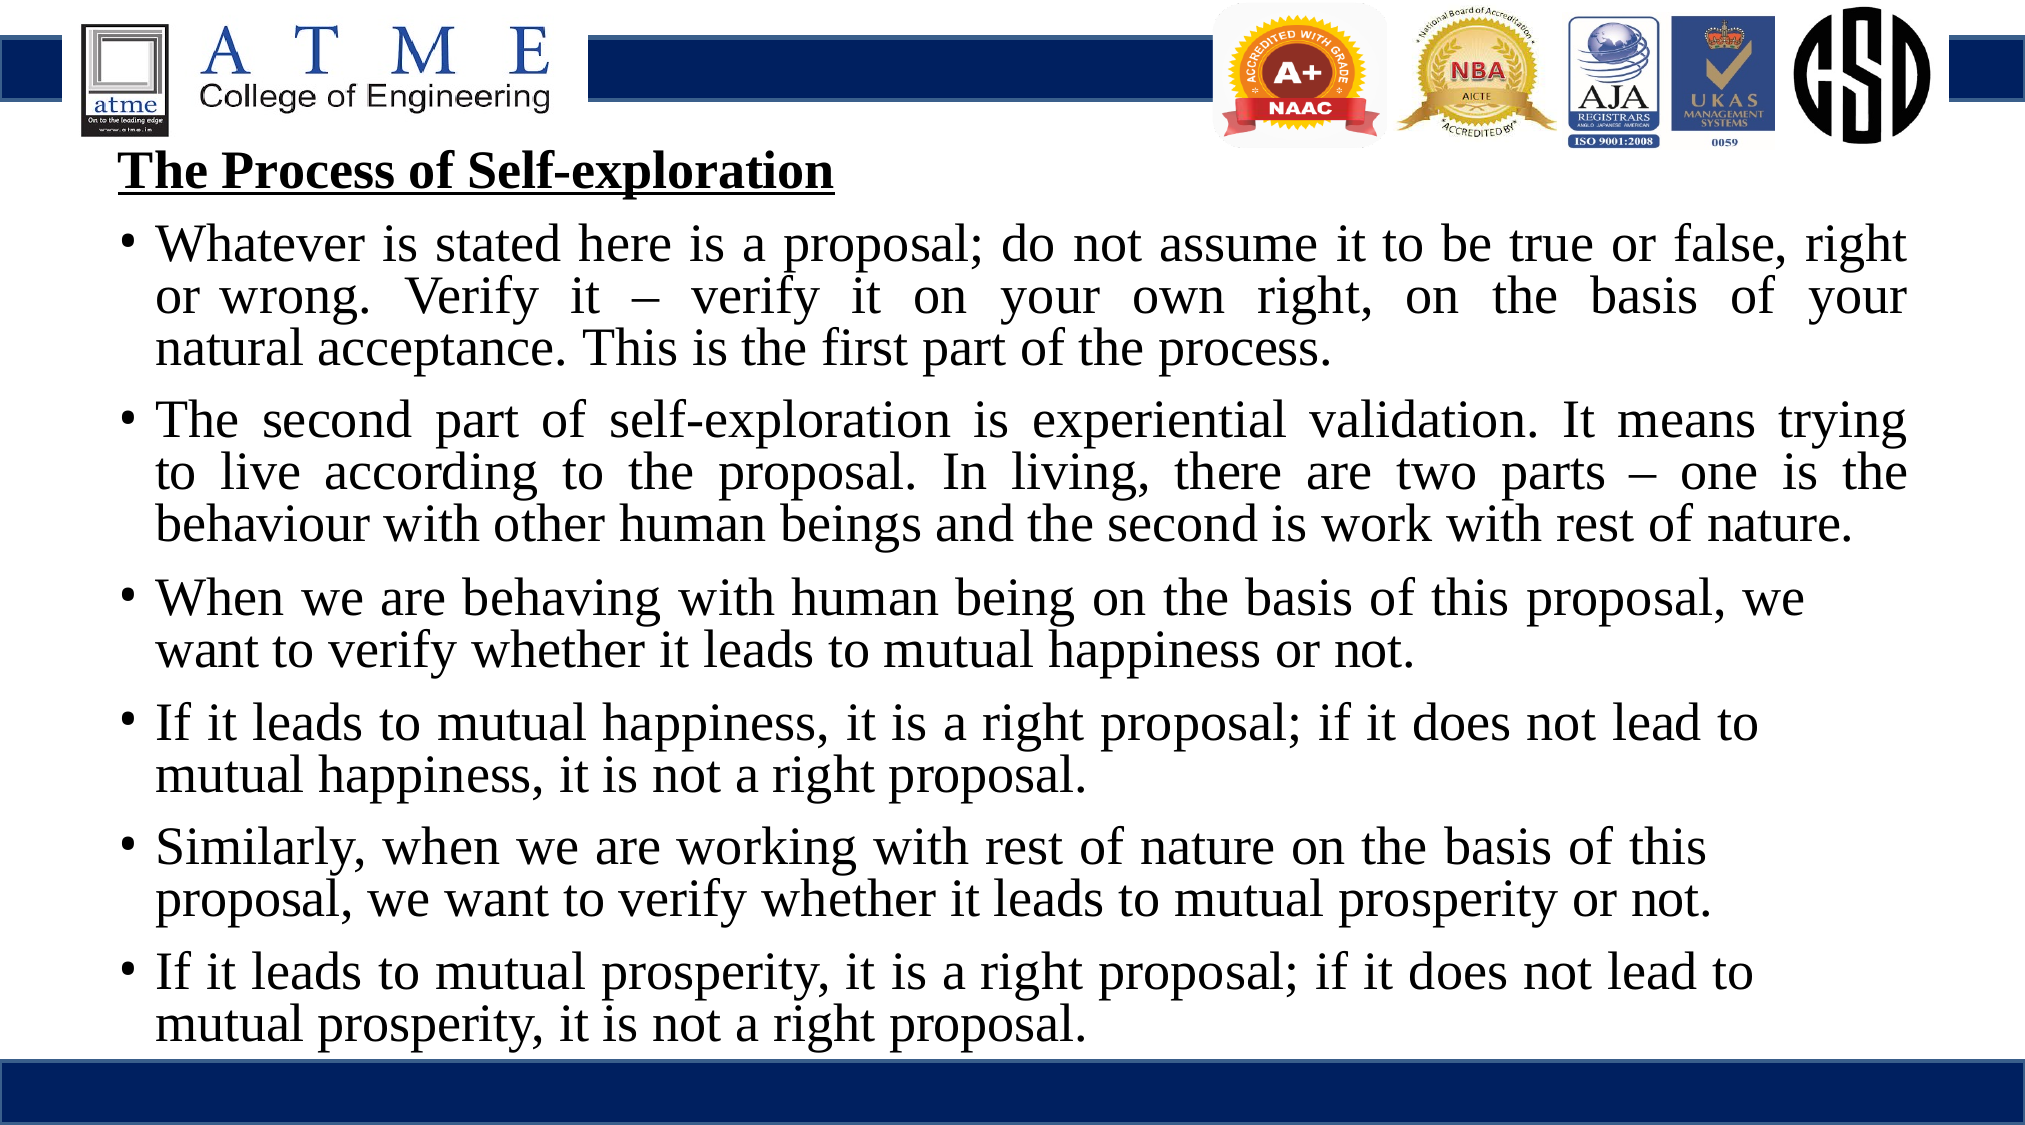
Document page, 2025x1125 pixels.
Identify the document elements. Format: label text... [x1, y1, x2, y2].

picture [62, 0, 588, 157]
text_box The Process of Self-exploration Whatever is stated here is a proposal; do not assume it to be true or false, right or wrong. Verify it – verify it on your own right, on the basis of your natural acceptance. This is the first part of the process. The second part of self-exploration is experiential validation. It means trying to live according to the proposal. In living, there are two parts – one is the behaviour with other human beings and the second is work with rest of nature. When we are behaving with human being on the basis of this proposal, we want to verify whether it leads to mutual happiness or not. If it leads to mutual happiness, it is a right proposal; if it does not lead to mutual happiness, it is not a right proposal. Similarly, when we are working with rest of nature on the basis of this proposal, we want to verify whether it leads to mutual prosperity or not. If it leads to mutual prosperity, it is a right proposal; if it does not lead to mutual prosperity, it is not a right proposal. [115, 124, 1909, 1052]
picture [1212, 0, 1949, 150]
